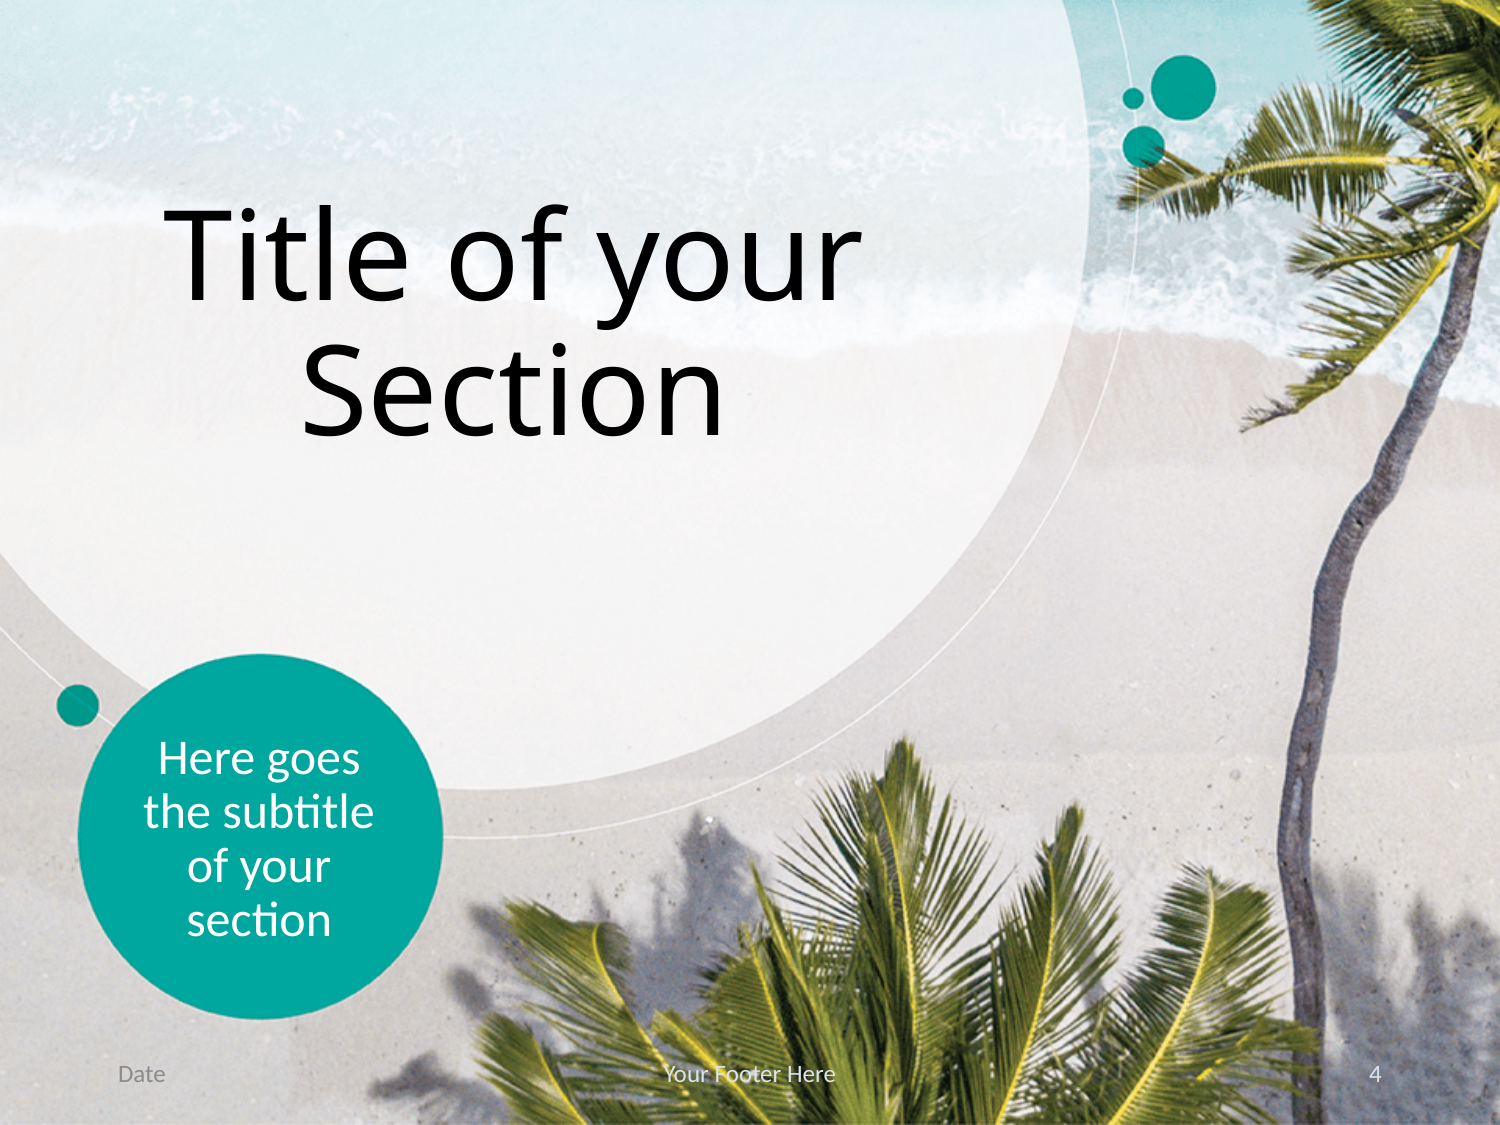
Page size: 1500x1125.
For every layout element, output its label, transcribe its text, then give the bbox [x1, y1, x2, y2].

slide_number 4 [1059, 1042, 1397, 1103]
picture [0, 0, 1500, 1125]
footer Your Footer Here [496, 1042, 1004, 1103]
list Here goes the subtitle of your section [120, 716, 398, 963]
title Title of your Section [102, 63, 927, 592]
slide_number Date [103, 1042, 441, 1103]
